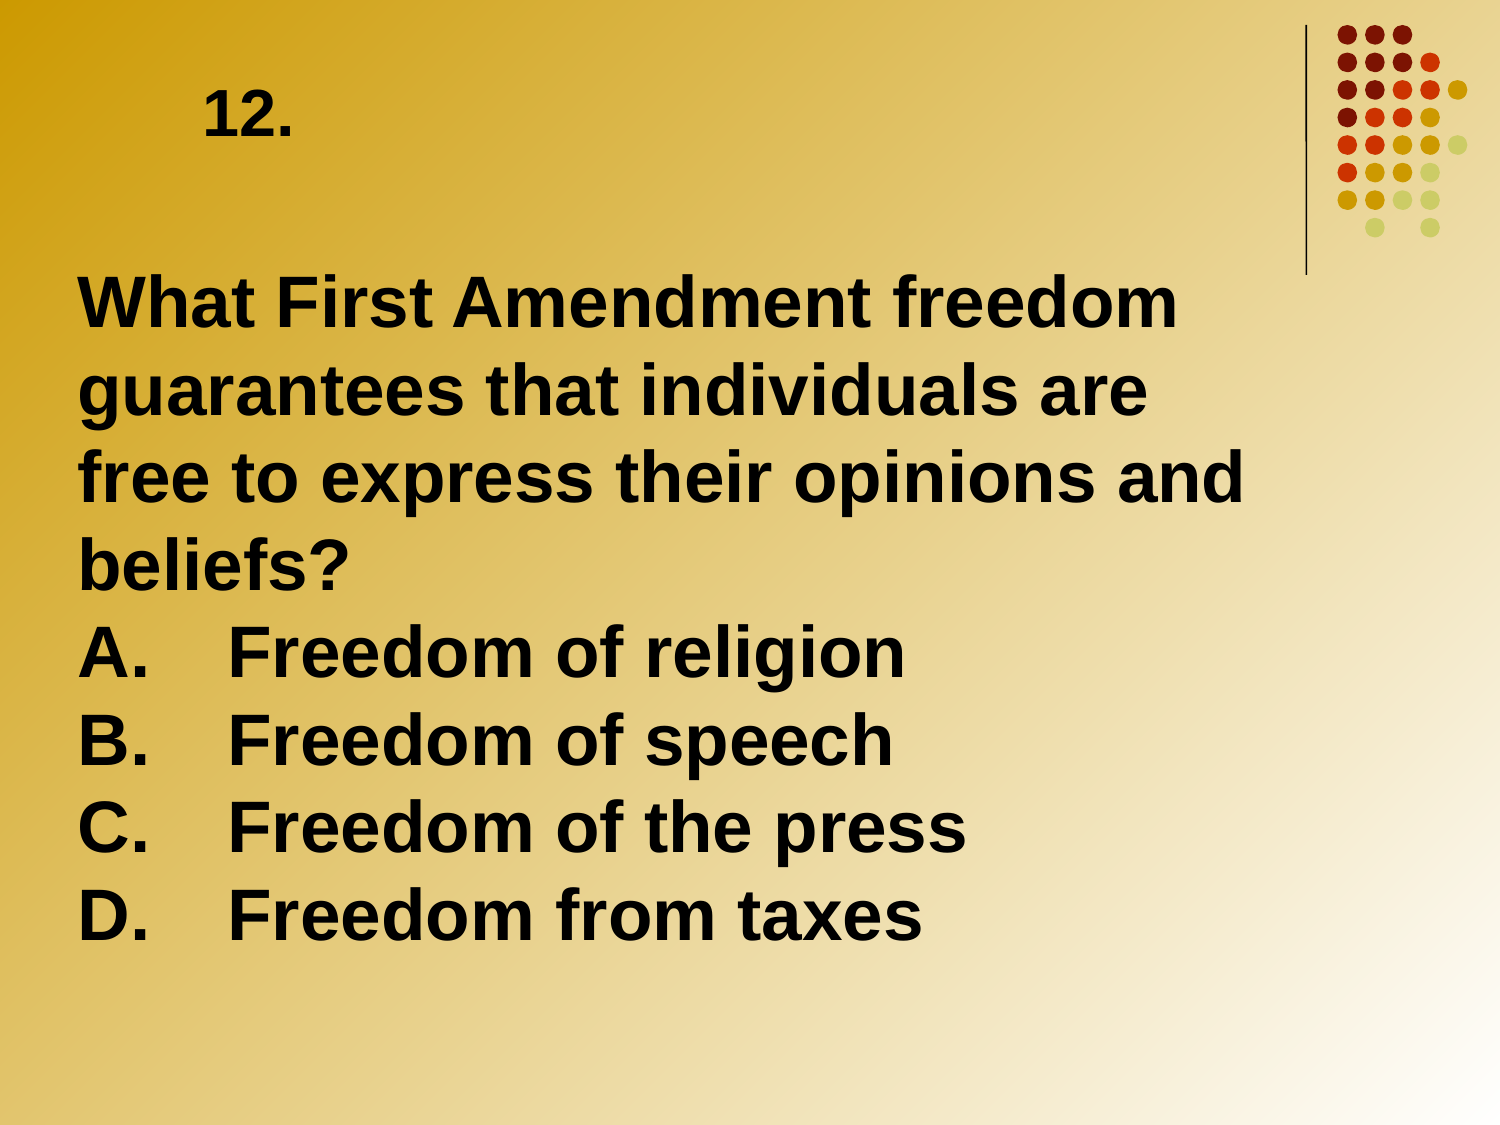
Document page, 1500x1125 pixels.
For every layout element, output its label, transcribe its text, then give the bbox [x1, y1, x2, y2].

title What First Amendment freedom guarantees that individuals are free to express their opinions and beliefs? A. Freedom of religion B. Freedom of speech C. Freedom of the press D. Freedom from taxes [62, 512, 1300, 963]
text_box 12. [187, 62, 325, 158]
